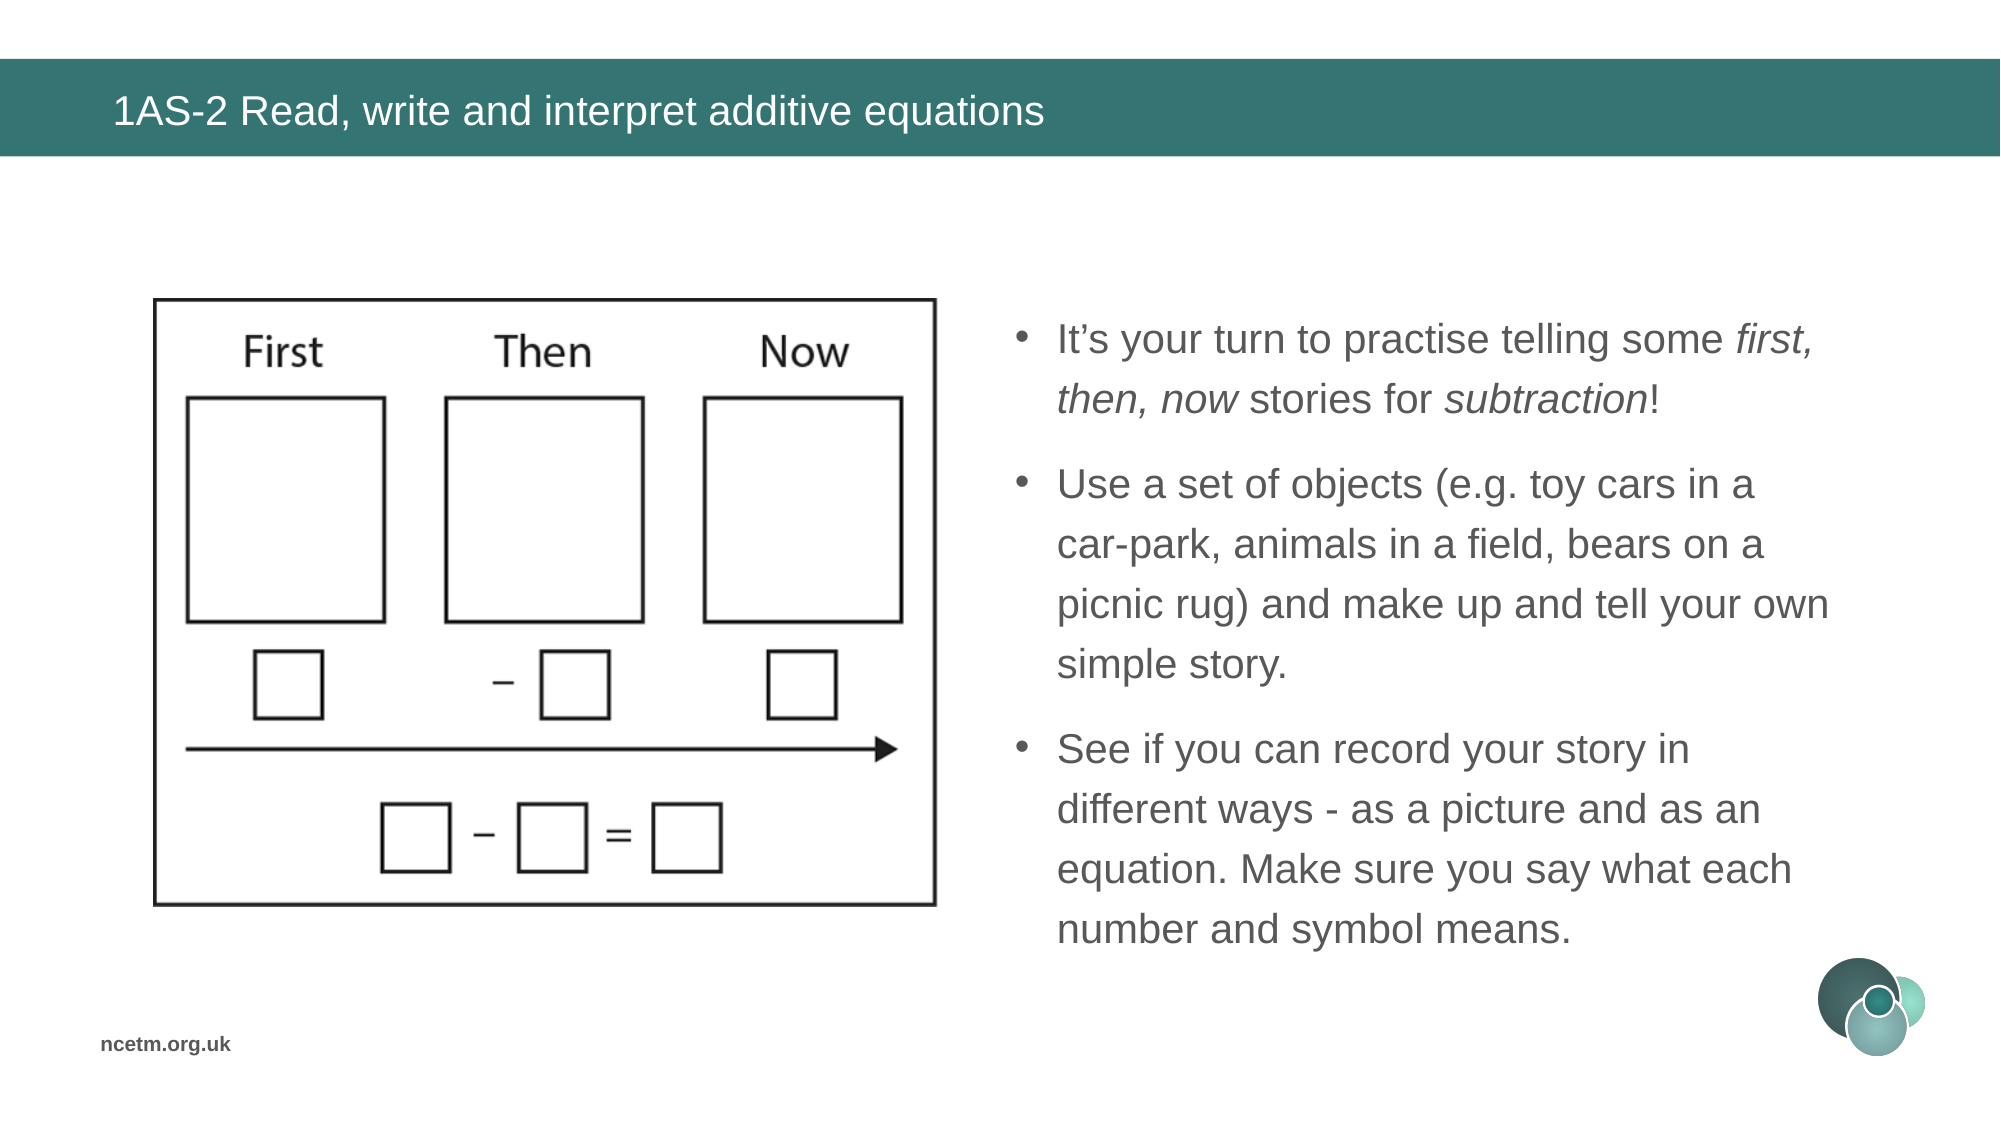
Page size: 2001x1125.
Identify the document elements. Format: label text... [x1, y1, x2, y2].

picture [152, 298, 946, 907]
title 1AS-2 Read, write and interpret additive equations [97, 76, 1945, 147]
picture [1818, 958, 1925, 1056]
text_box It’s your turn to practise telling some first, then, now stories for subtraction! Use a set of objects (e.g. toy cars in a car-park, animals in a field, bears on a picnic rug) and make up and tell your own simple story. See if you can record your story in different ways - as a picture and as an equation. Make sure you say what each number and symbol means. [999, 294, 1847, 964]
